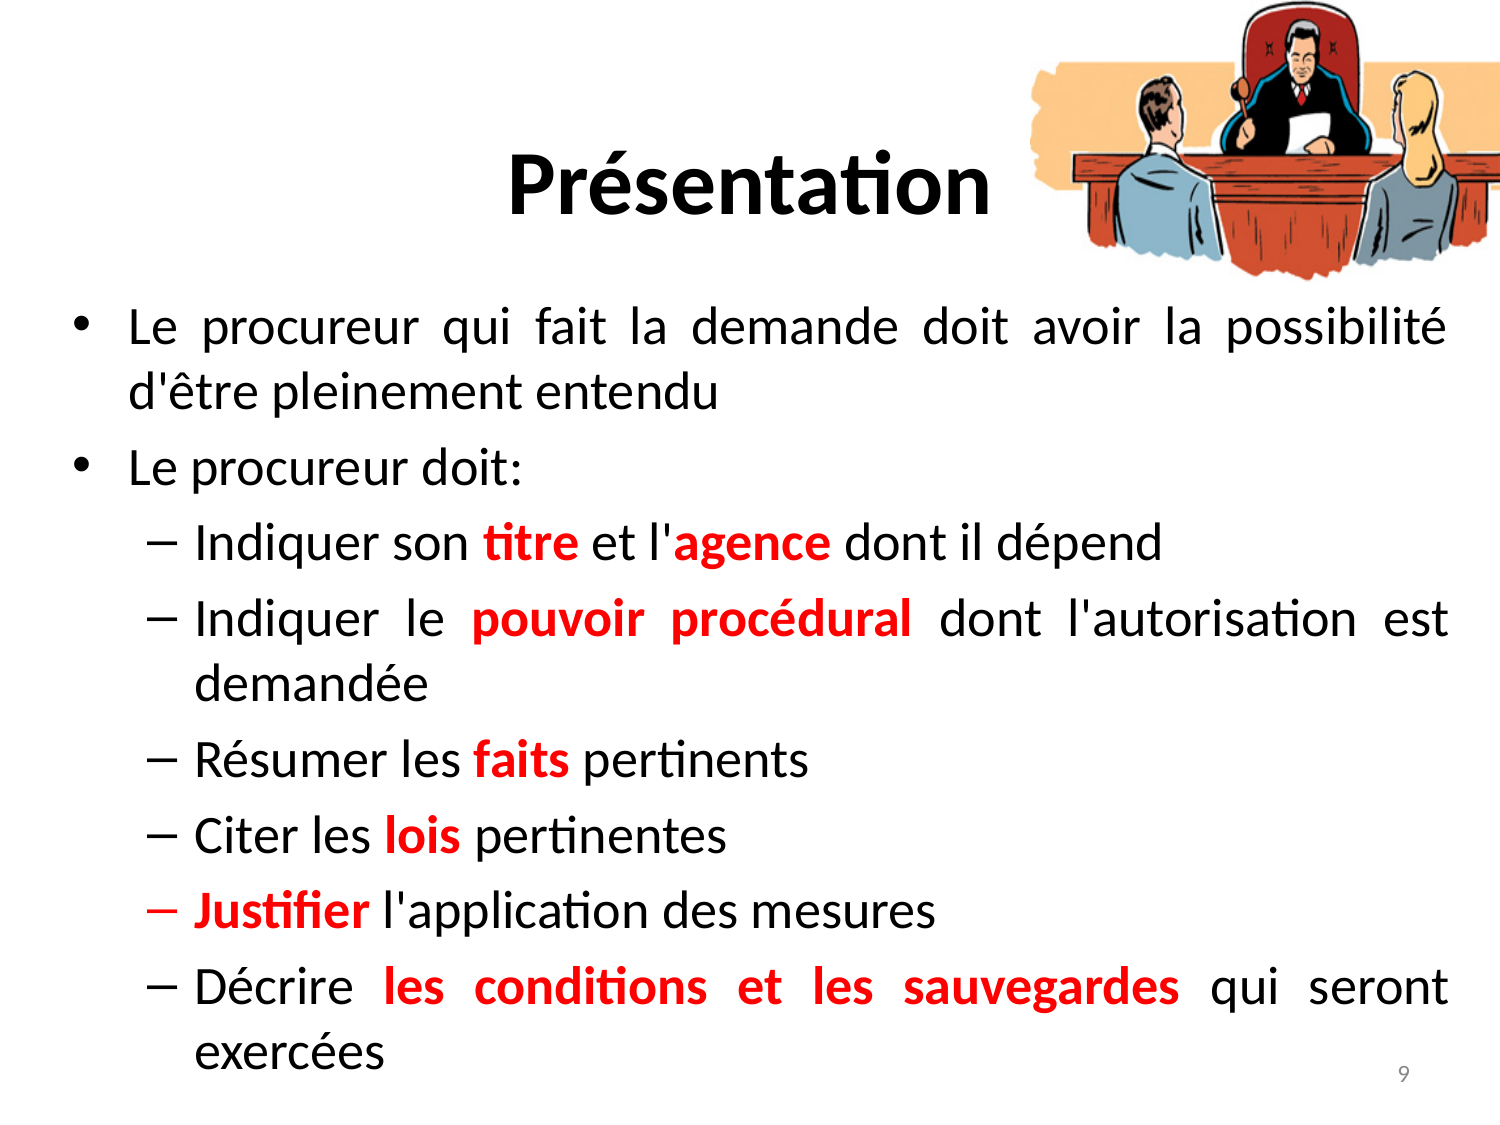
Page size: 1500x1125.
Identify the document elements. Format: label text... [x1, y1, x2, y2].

title Présentation [75, 83, 1025, 272]
slide_number 9 [1074, 1042, 1425, 1103]
picture [1030, 0, 1500, 284]
text_box Le procureur qui fait la demande doit avoir la possibilité d'être pleinement entendu Le procureur doit: Indiquer son titre et l'agence dont il dépend Indiquer le pouvoir procédural dont l'autorisation est demandée Résumer les faits pertinents Citer les lois pertinentes Justifier l'application des mesures Décrire les conditions et les sauvegardes qui seront exercées [57, 282, 1465, 1125]
